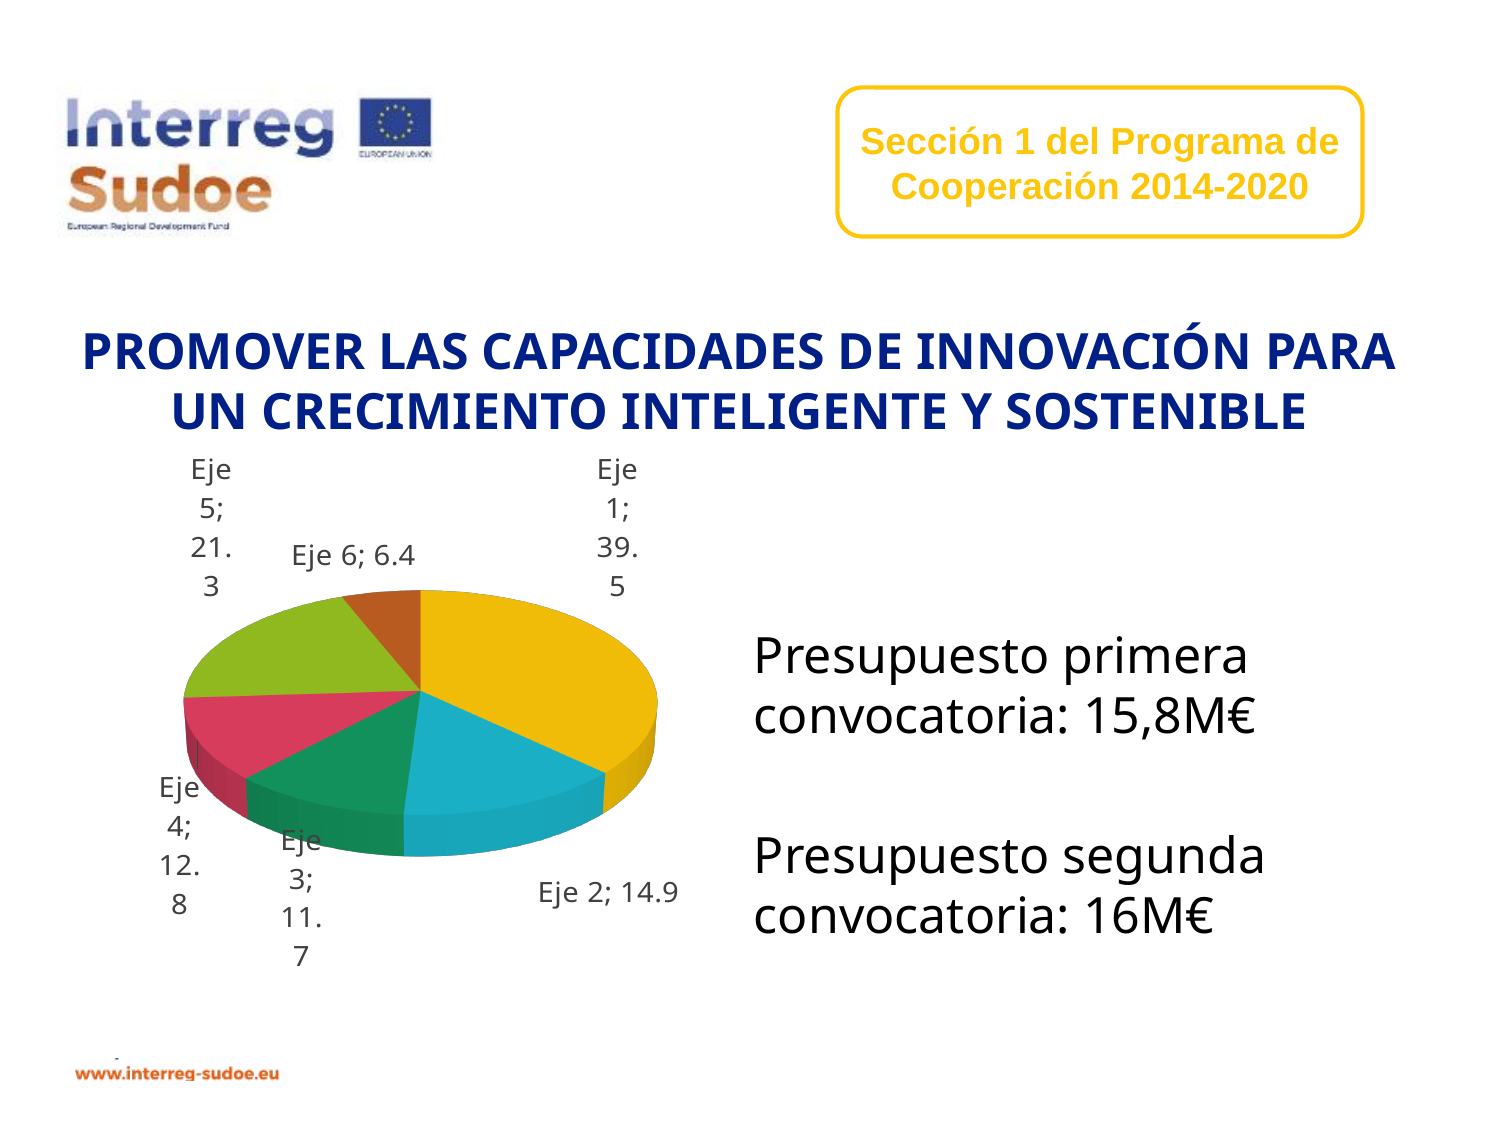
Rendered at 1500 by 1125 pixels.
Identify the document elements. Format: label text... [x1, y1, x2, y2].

text_box Sección 1 del Programa de Cooperación 2014-2020 [835, 85, 1365, 239]
chart [99, 449, 707, 1001]
picture [32, 62, 467, 264]
title PROMOVER LAS CAPACIDADES DE INNOVACIÓN PARA UN CRECIMIENTO INTELIGENTE Y SOSTENIBLE [57, 312, 1421, 463]
list Presupuesto primera convocatoria: 15,8M€ Presupuesto segunda convocatoria: 16M€ [738, 487, 1382, 952]
